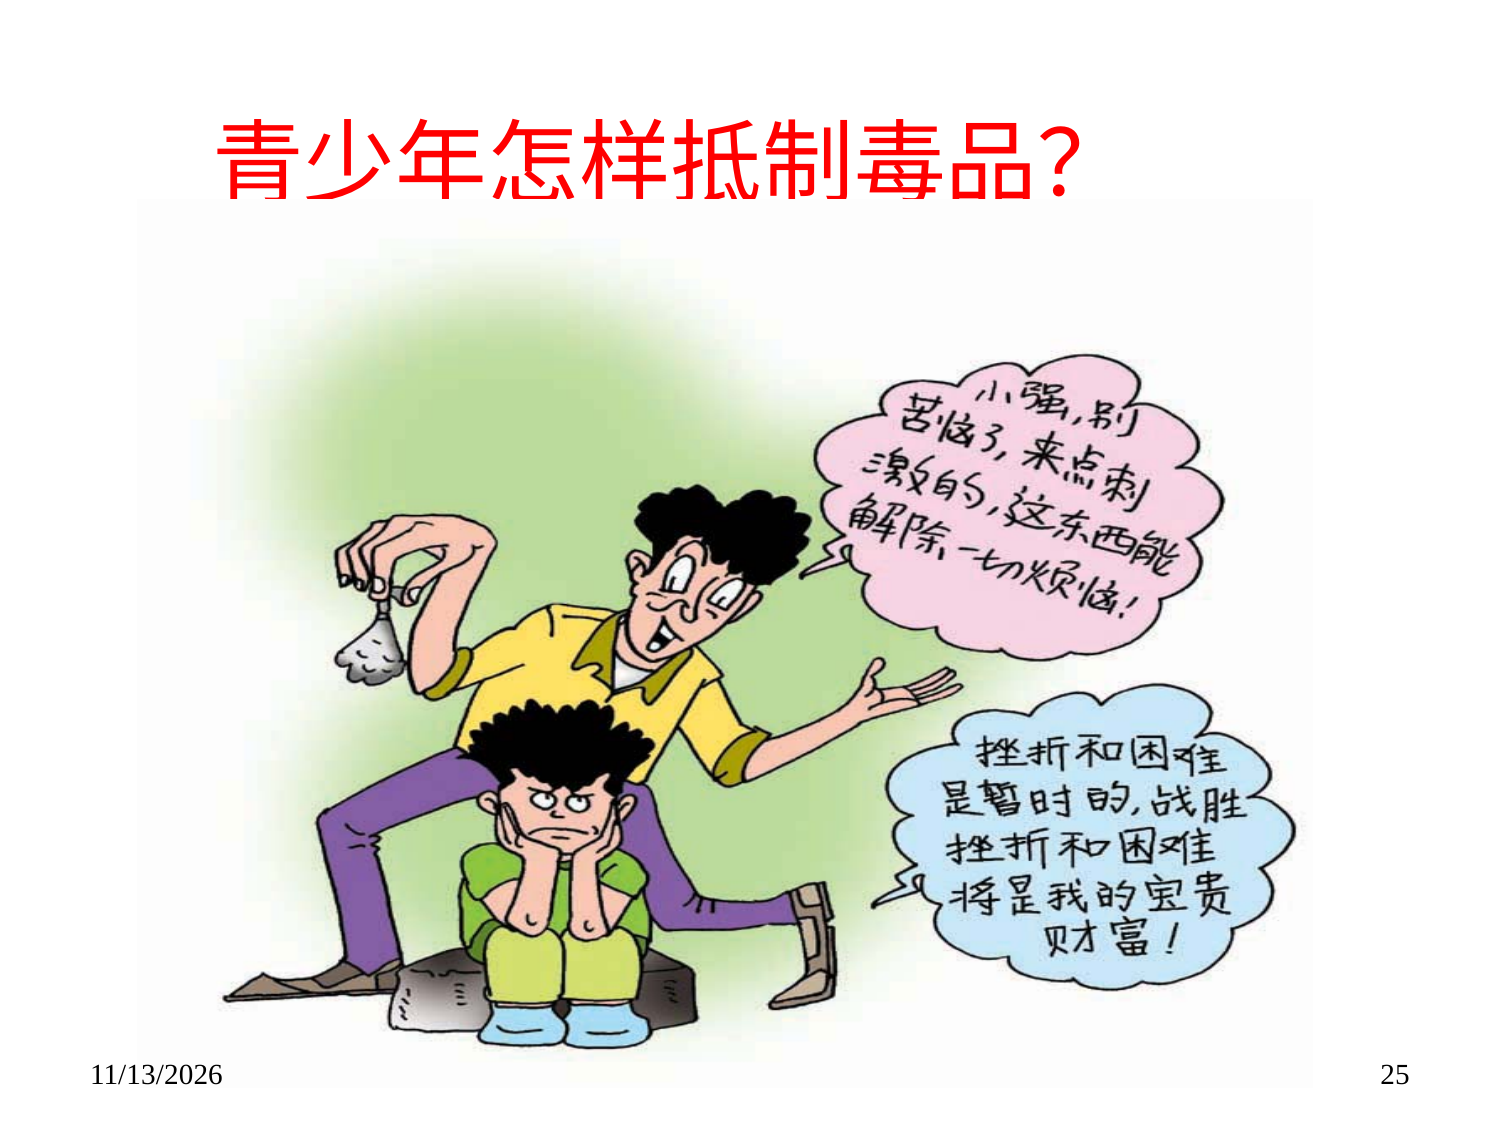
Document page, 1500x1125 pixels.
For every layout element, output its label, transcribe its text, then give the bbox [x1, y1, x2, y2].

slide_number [75, 1042, 425, 1103]
slide_number 25 [1074, 1042, 1425, 1103]
picture [137, 199, 1313, 1088]
title 青少年怎样抵制毒品？ [171, 66, 1172, 198]
